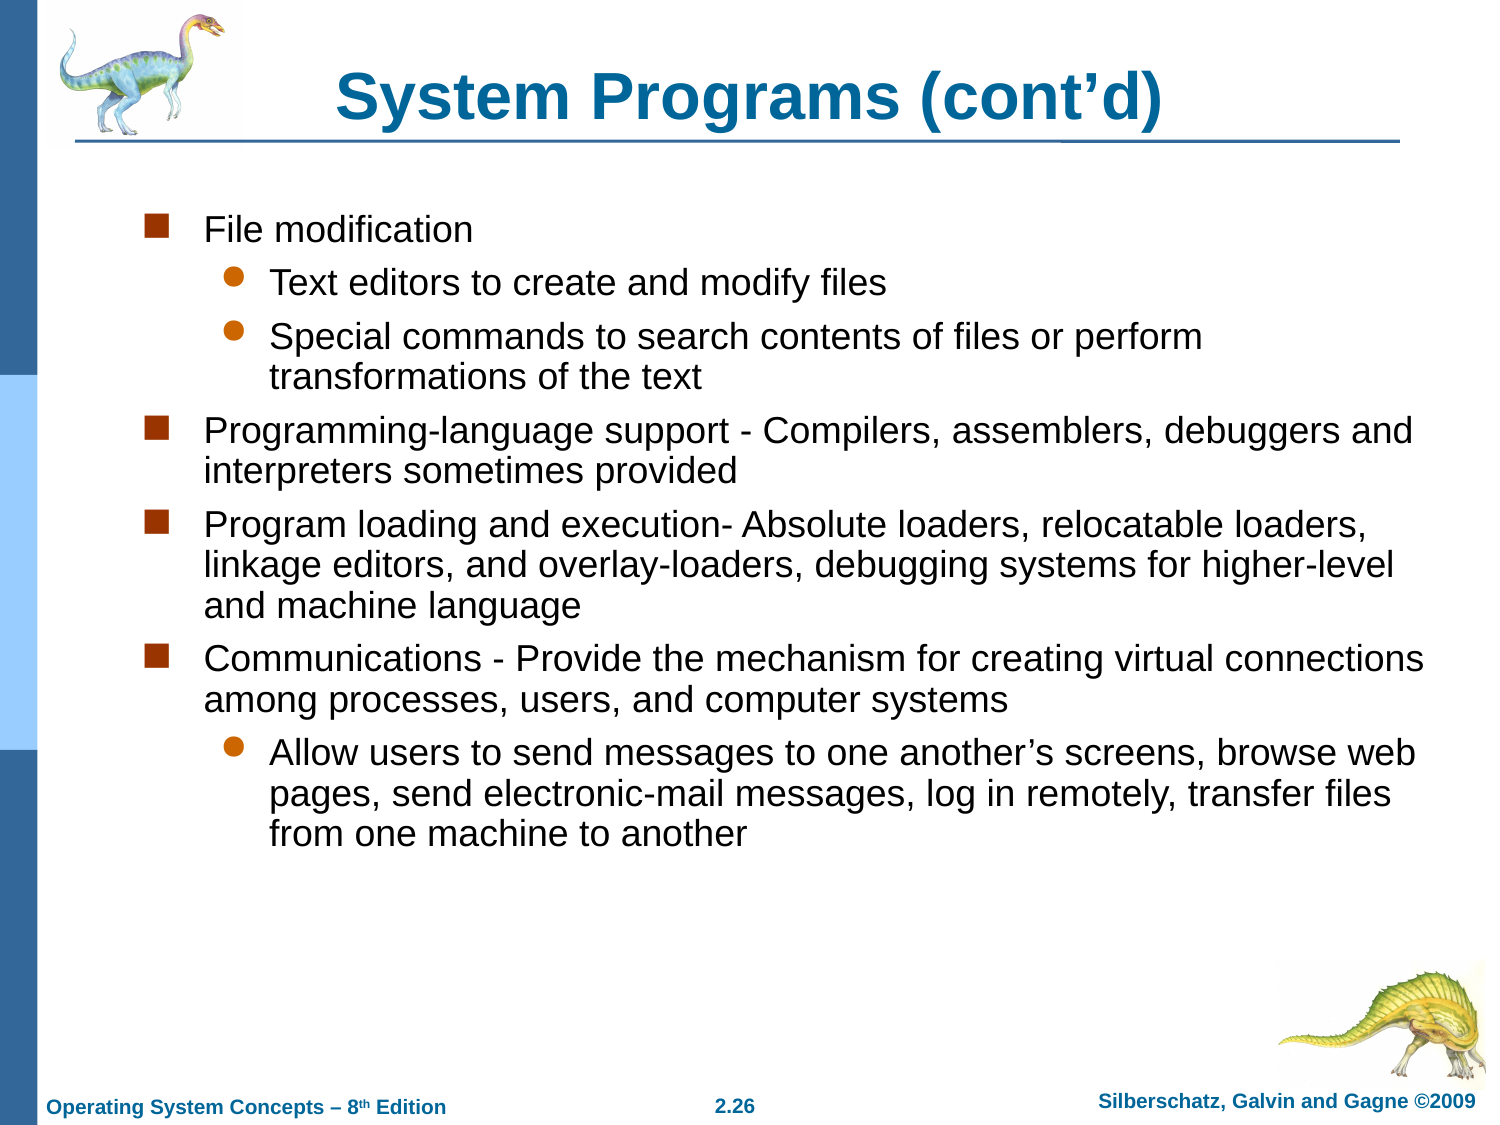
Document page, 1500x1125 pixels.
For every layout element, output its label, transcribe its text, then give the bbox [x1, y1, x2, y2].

picture [46, 0, 243, 149]
title System Programs (cont’d) [74, 45, 1426, 141]
list File modification Text editors to create and modify files Special commands to search contents of files or perform transformations of the text Programming-language support - Compilers, assemblers, debuggers and interpreters sometimes provided Program loading and execution- Absolute loaders, relocatable loaders, linkage editors, and overlay-loaders, debugging systems for higher-level and machine language Communications - Provide the mechanism for creating virtual connections among processes, users, and computer systems Allow users to send messages to one another’s screens, browse web pages, send electronic-mail messages, log in remotely, transfer files from one machine to another [132, 202, 1483, 946]
picture [1275, 959, 1486, 1090]
